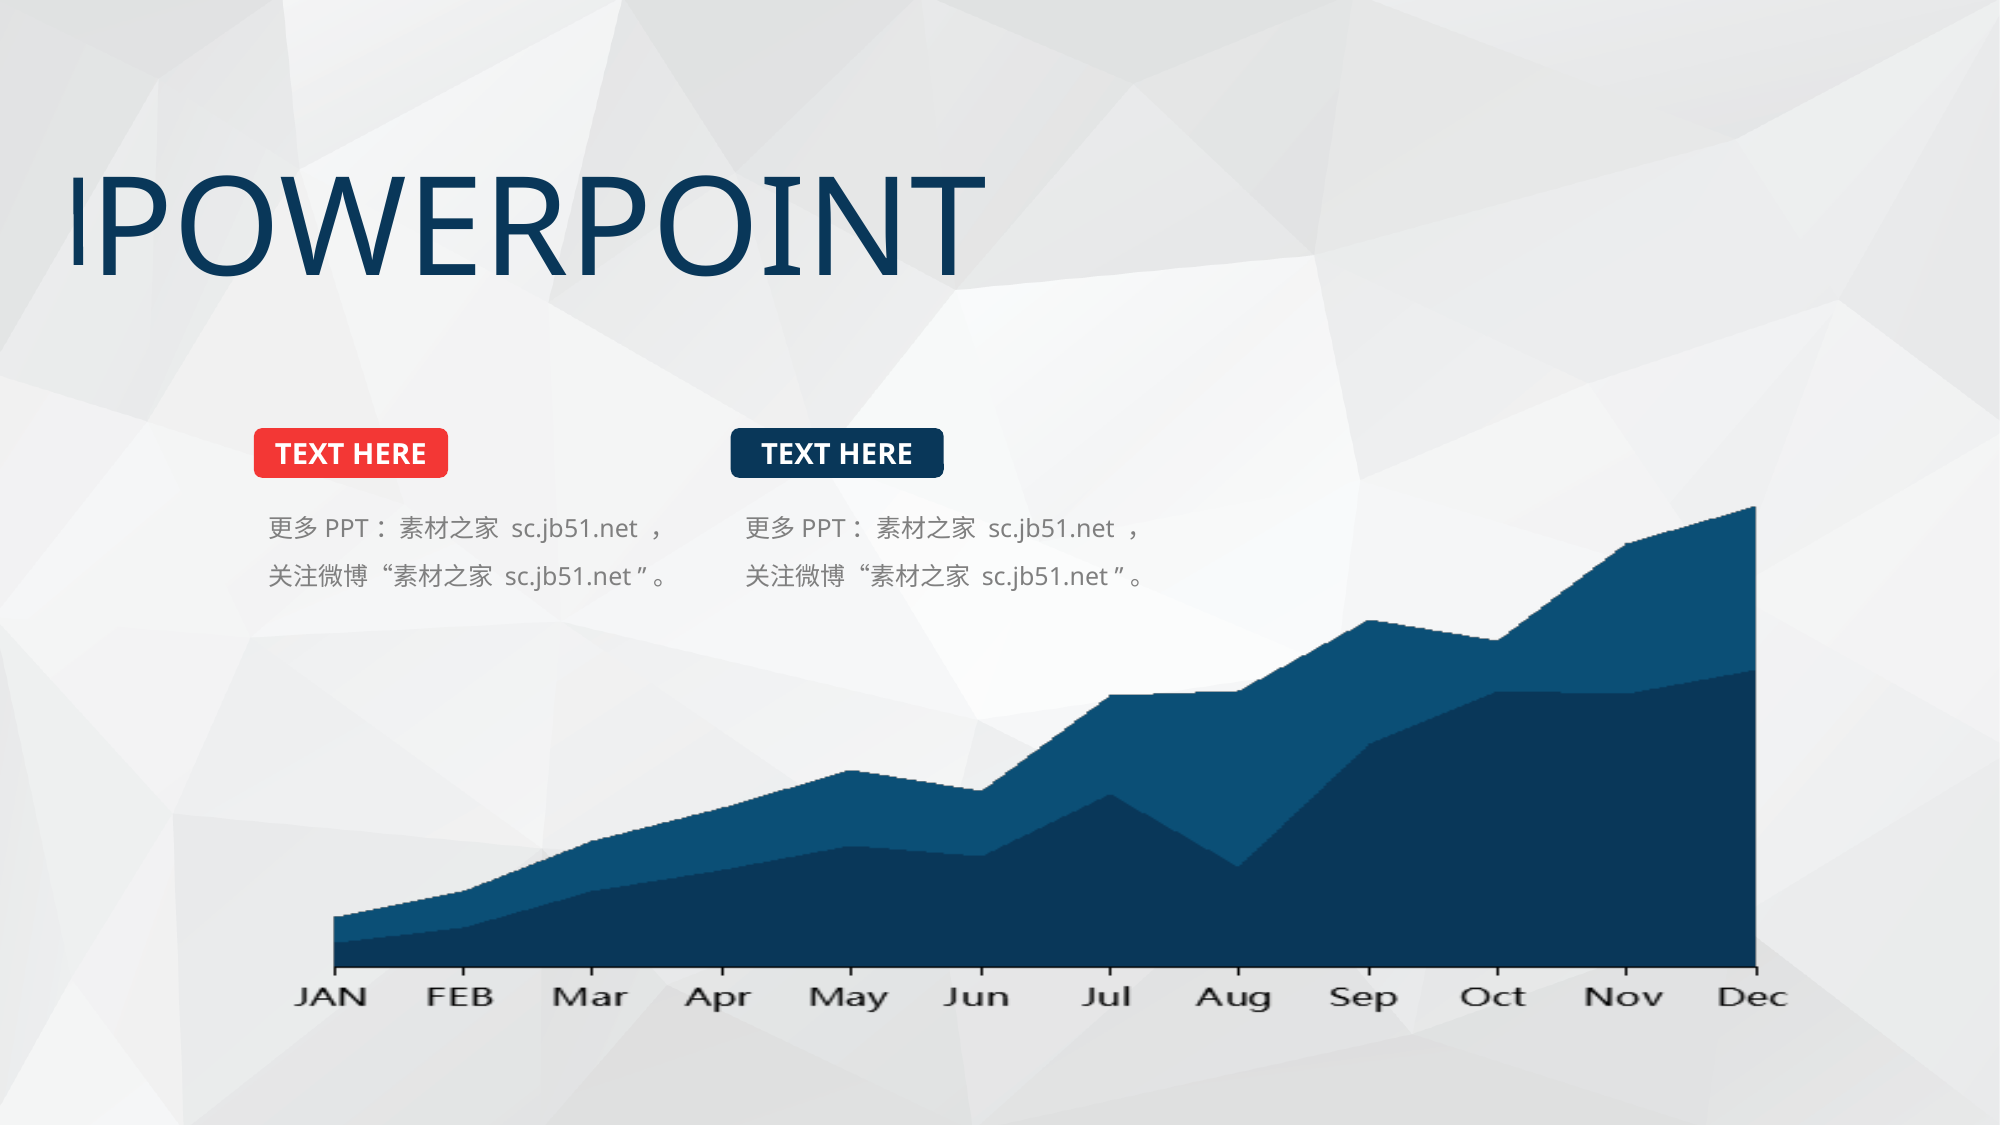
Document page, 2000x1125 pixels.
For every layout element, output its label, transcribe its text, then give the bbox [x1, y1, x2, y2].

picture [0, 0, 2000, 1125]
text_box TEXT HERE [730, 428, 944, 437]
text_box POWERPOINT [75, 130, 1003, 310]
text_box TEXT HERE [253, 428, 449, 437]
